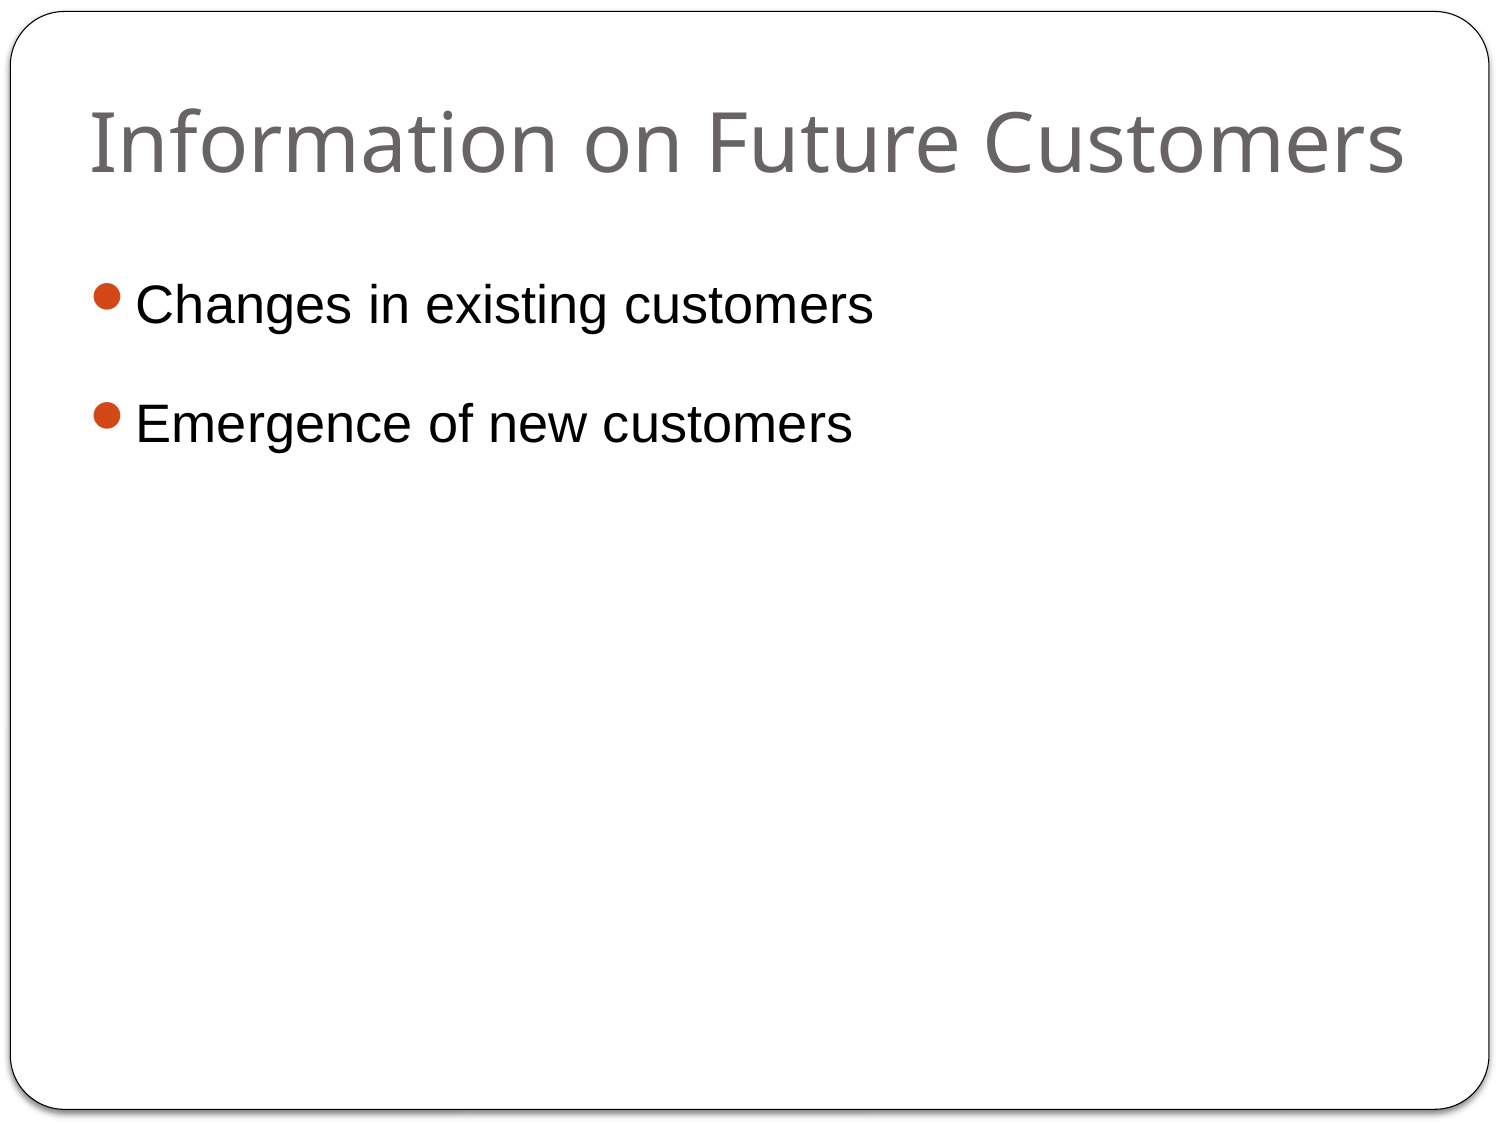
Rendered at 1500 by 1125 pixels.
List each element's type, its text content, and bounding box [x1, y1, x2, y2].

text_box Changes in existing customers Emergence of new customers [74, 262, 1425, 1005]
text_box Information on Future Customers [74, 45, 1425, 233]
